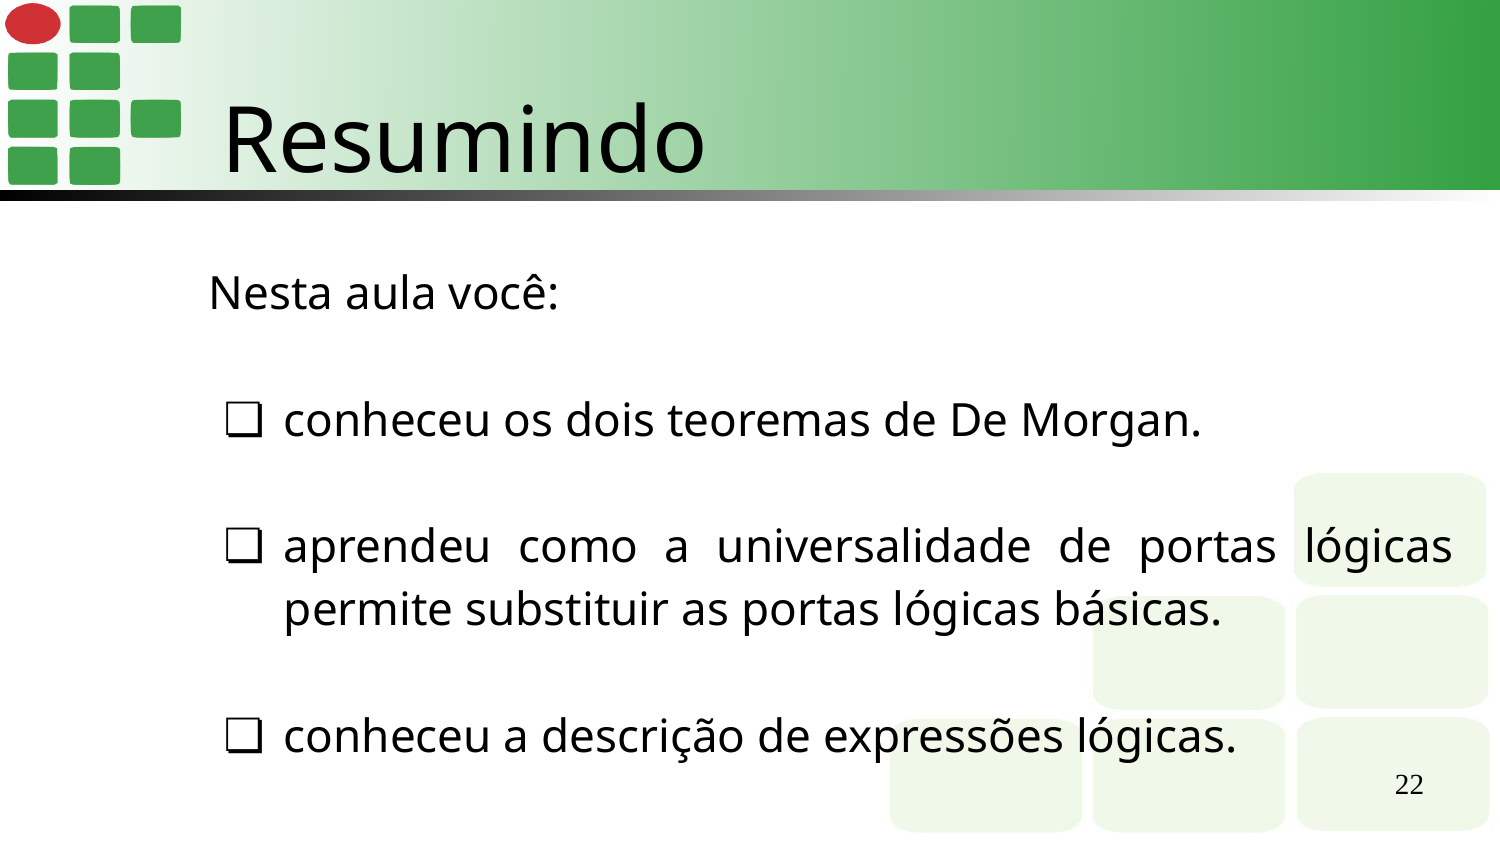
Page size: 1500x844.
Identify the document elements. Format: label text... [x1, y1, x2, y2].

picture [803, 441, 1495, 835]
slide_number ‹#› [1075, 769, 1425, 827]
text_box Resumindo [206, 26, 1468, 207]
text_box Nesta aula você: conheceu os dois teoremas de De Morgan. aprendeu como a universalidade de portas lógicas permite substituir as portas lógicas básicas. conheceu a descrição de expressões lógicas. [193, 248, 1469, 769]
picture [5, 3, 181, 185]
